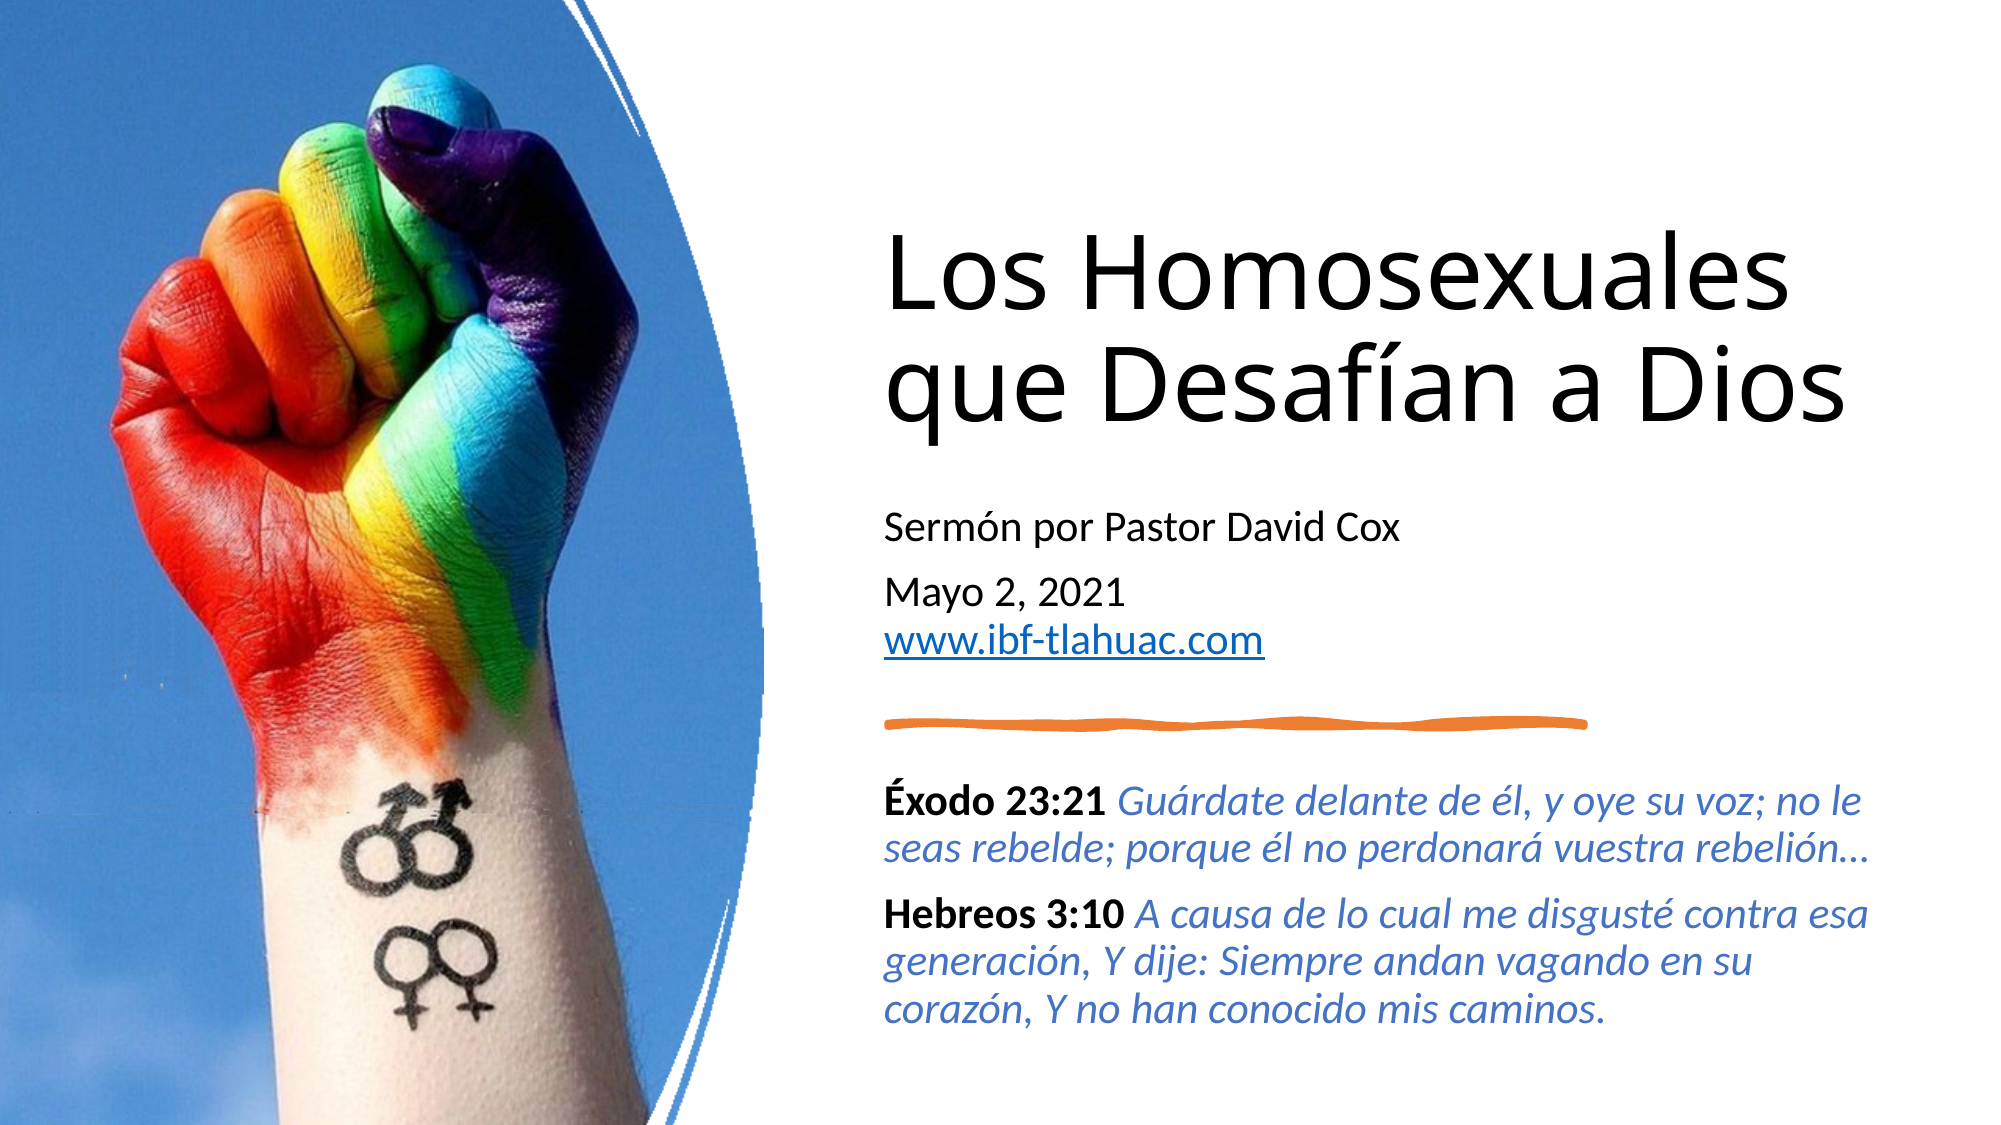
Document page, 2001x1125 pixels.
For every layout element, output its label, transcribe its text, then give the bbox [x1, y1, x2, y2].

title Los Homosexuales que Desafían a Dios [869, 104, 1895, 452]
text_box [886, 718, 1586, 730]
picture [0, 0, 764, 1125]
subtitle Sermón por Pastor David Cox Mayo 2, 2021 www.ibf-tlahuac.com Éxodo 23:21 Guárdate delante de él, y oye su voz; no le seas rebelde; porque él no perdonará vuestra rebelión… Hebreos 3:10 A causa de lo cual me disgusté contra esa generación, Y dije: Siempre andan vagando en su corazón, Y no han conocido mis caminos. [869, 495, 1895, 1085]
text_box [764, 0, 2000, 1125]
